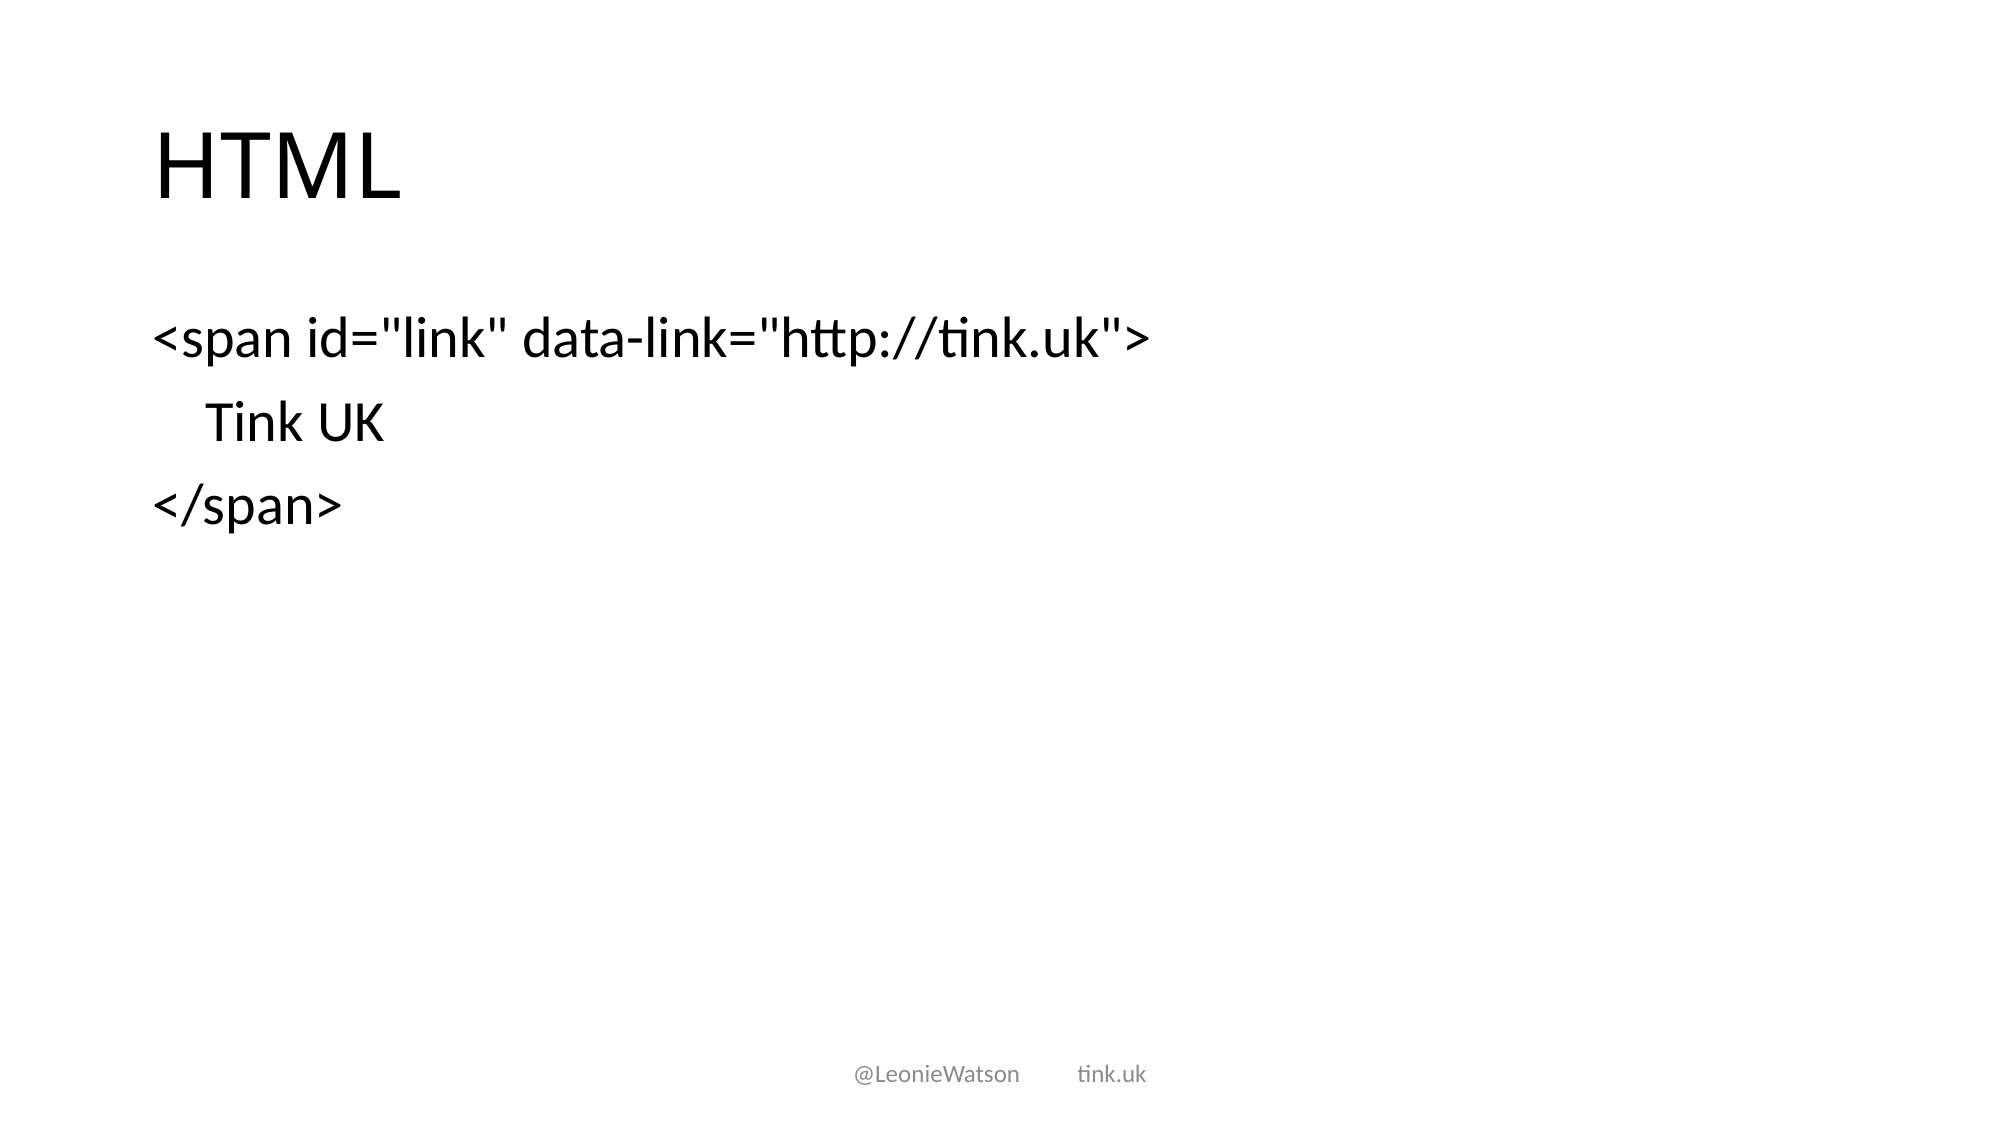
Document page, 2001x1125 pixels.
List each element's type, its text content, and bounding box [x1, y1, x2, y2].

list <span id="link" data-link="http://tink.uk"> Tink UK </span> [137, 299, 1863, 1014]
title HTML [137, 59, 1863, 278]
footer @LeonieWatson tink.uk [662, 1042, 1338, 1103]
